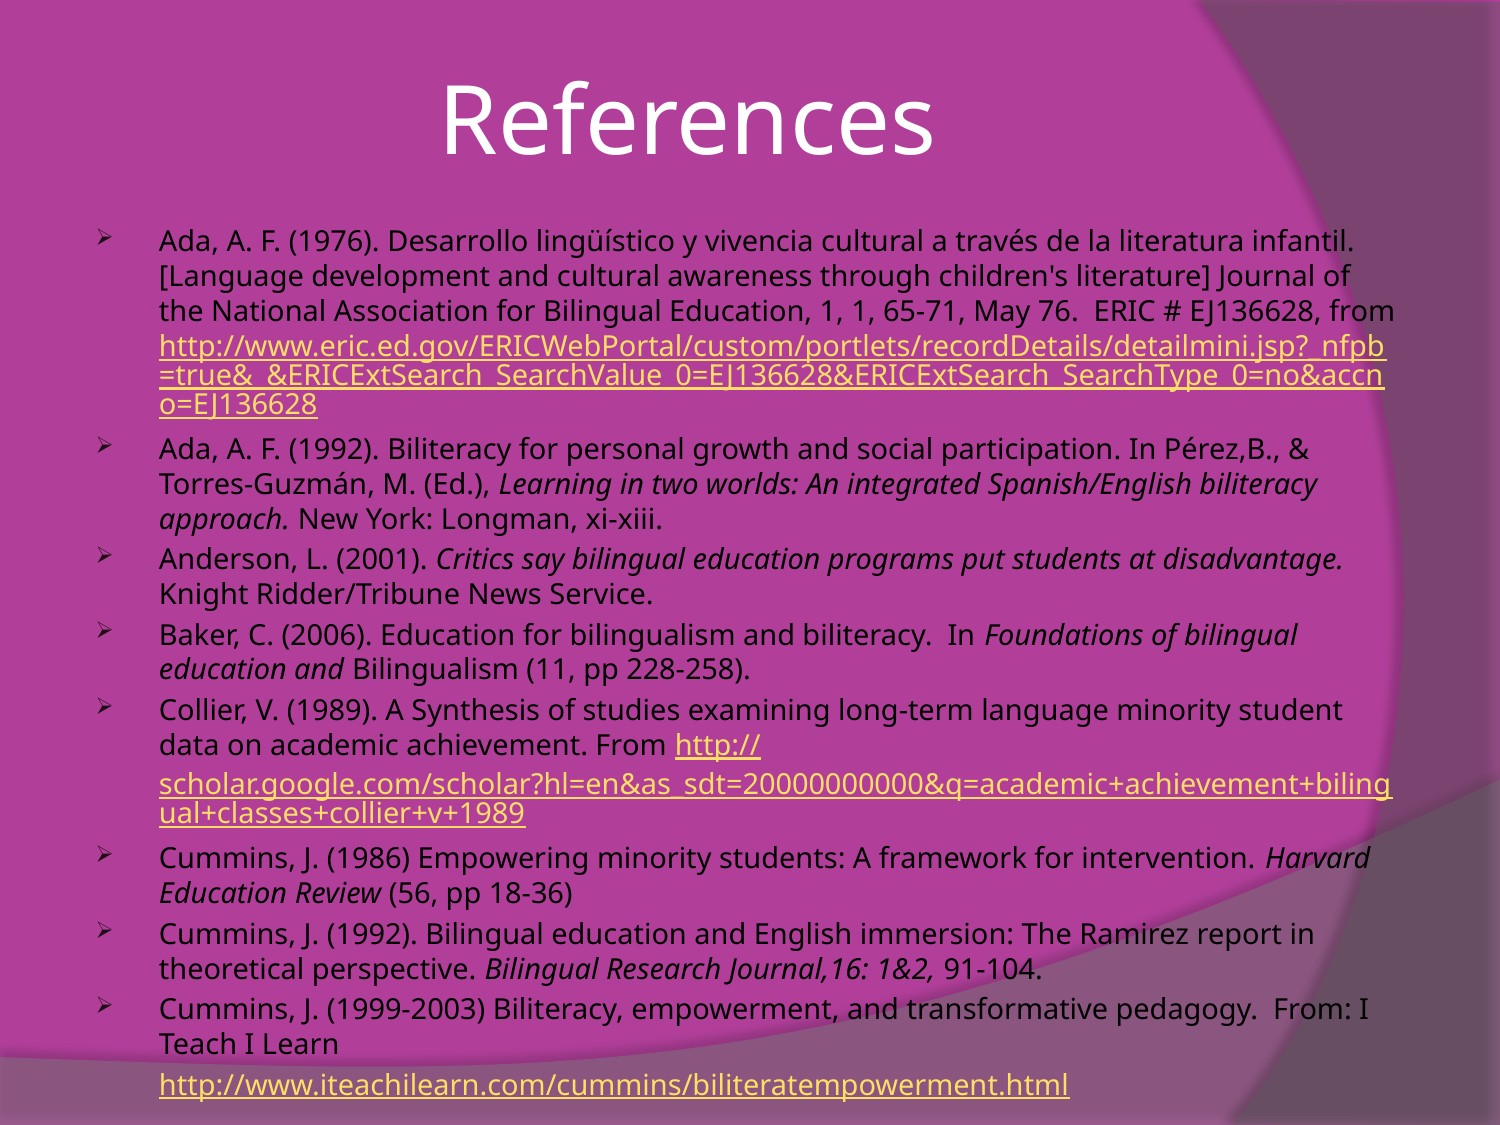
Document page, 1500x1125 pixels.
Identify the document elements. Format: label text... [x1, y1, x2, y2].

list Ada, A. F. (1976). Desarrollo lingüístico y vivencia cultural a través de la literatura infantil. [Language development and cultural awareness through children's literature] Journal of the National Association for Bilingual Education, 1, 1, 65-71, May 76. ERIC # EJ136628, from http://www.eric.ed.gov/ERICWebPortal/custom/portlets/recordDetails/detailmini.jsp?_nfpb=true&_&ERICExtSearch_SearchValue_0=EJ136628&ERICExtSearch_SearchType_0=no&accno=EJ136628 Ada, A. F. (1992). Biliteracy for personal growth and social participation. In Pérez,B., & Torres-Guzmán, M. (Ed.), Learning in two worlds: An integrated Spanish/English biliteracy approach. New York: Longman, xi-xiii. Anderson, L. (2001). Critics say bilingual education programs put students at disadvantage. Knight Ridder/Tribune News Service. Baker, C. (2006). Education for bilingualism and biliteracy. In Foundations of bilingual education and Bilingualism (11, pp 228-258). Collier, V. (1989). A Synthesis of studies examining long-term language minority student data on academic achievement. From http://scholar.google.com/scholar?hl=en&as_sdt=20000000000&q=academic+achievement+bilingual+classes+collier+v+1989 Cummins, J. (1986) Empowering minority students: A framework for intervention. Harvard Education Review (56, pp 18-36) Cummins, J. (1992). Bilingual education and English immersion: The Ramirez report in theoretical perspective. Bilingual Research Journal,16: 1&2, 91-104. Cummins, J. (1999-2003) Biliteracy, empowerment, and transformative pedagogy. From: I Teach I Learn http://www.iteachilearn.com/cummins/biliteratempowerment.html [75, 174, 1413, 1038]
title References [75, 45, 1300, 174]
